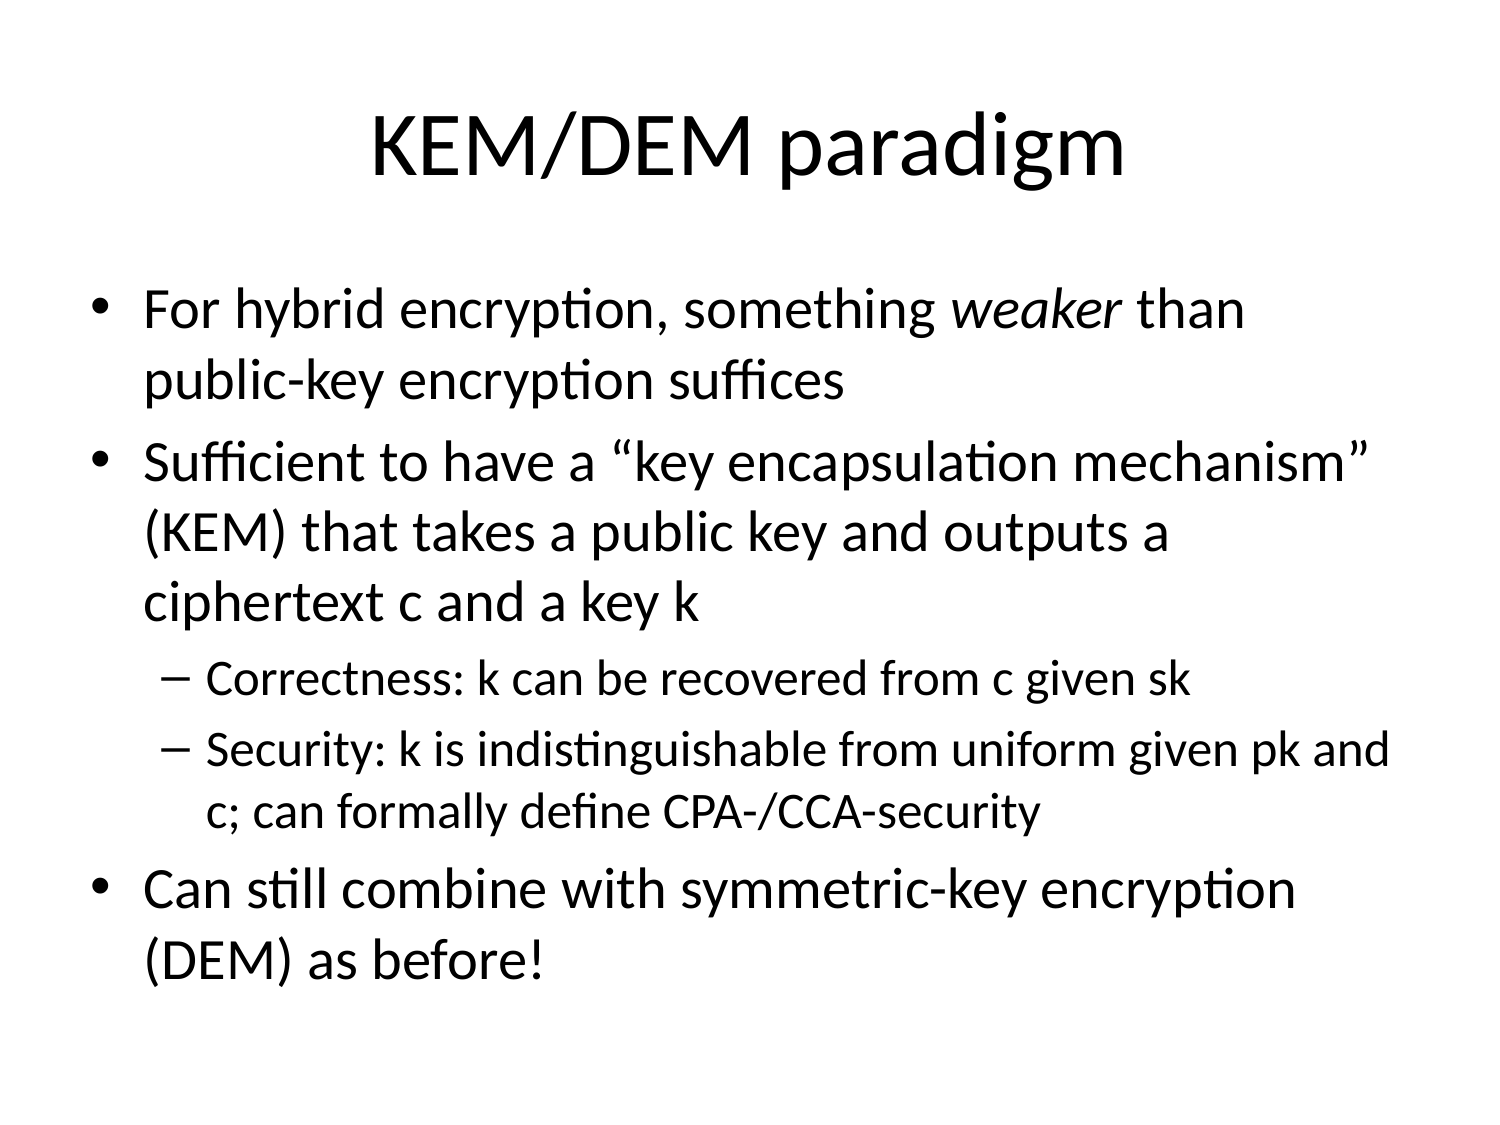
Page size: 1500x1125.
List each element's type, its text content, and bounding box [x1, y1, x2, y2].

title KEM/DEM paradigm [75, 45, 1425, 233]
list For hybrid encryption, something weaker than public-key encryption suffices Sufficient to have a “key encapsulation mechanism” (KEM) that takes a public key and outputs a ciphertext c and a key k Correctness: k can be recovered from c given sk Security: k is indistinguishable from uniform given pk and c; can formally define CPA-/CCA-security Can still combine with symmetric-key encryption (DEM) as before! [75, 262, 1425, 1005]
